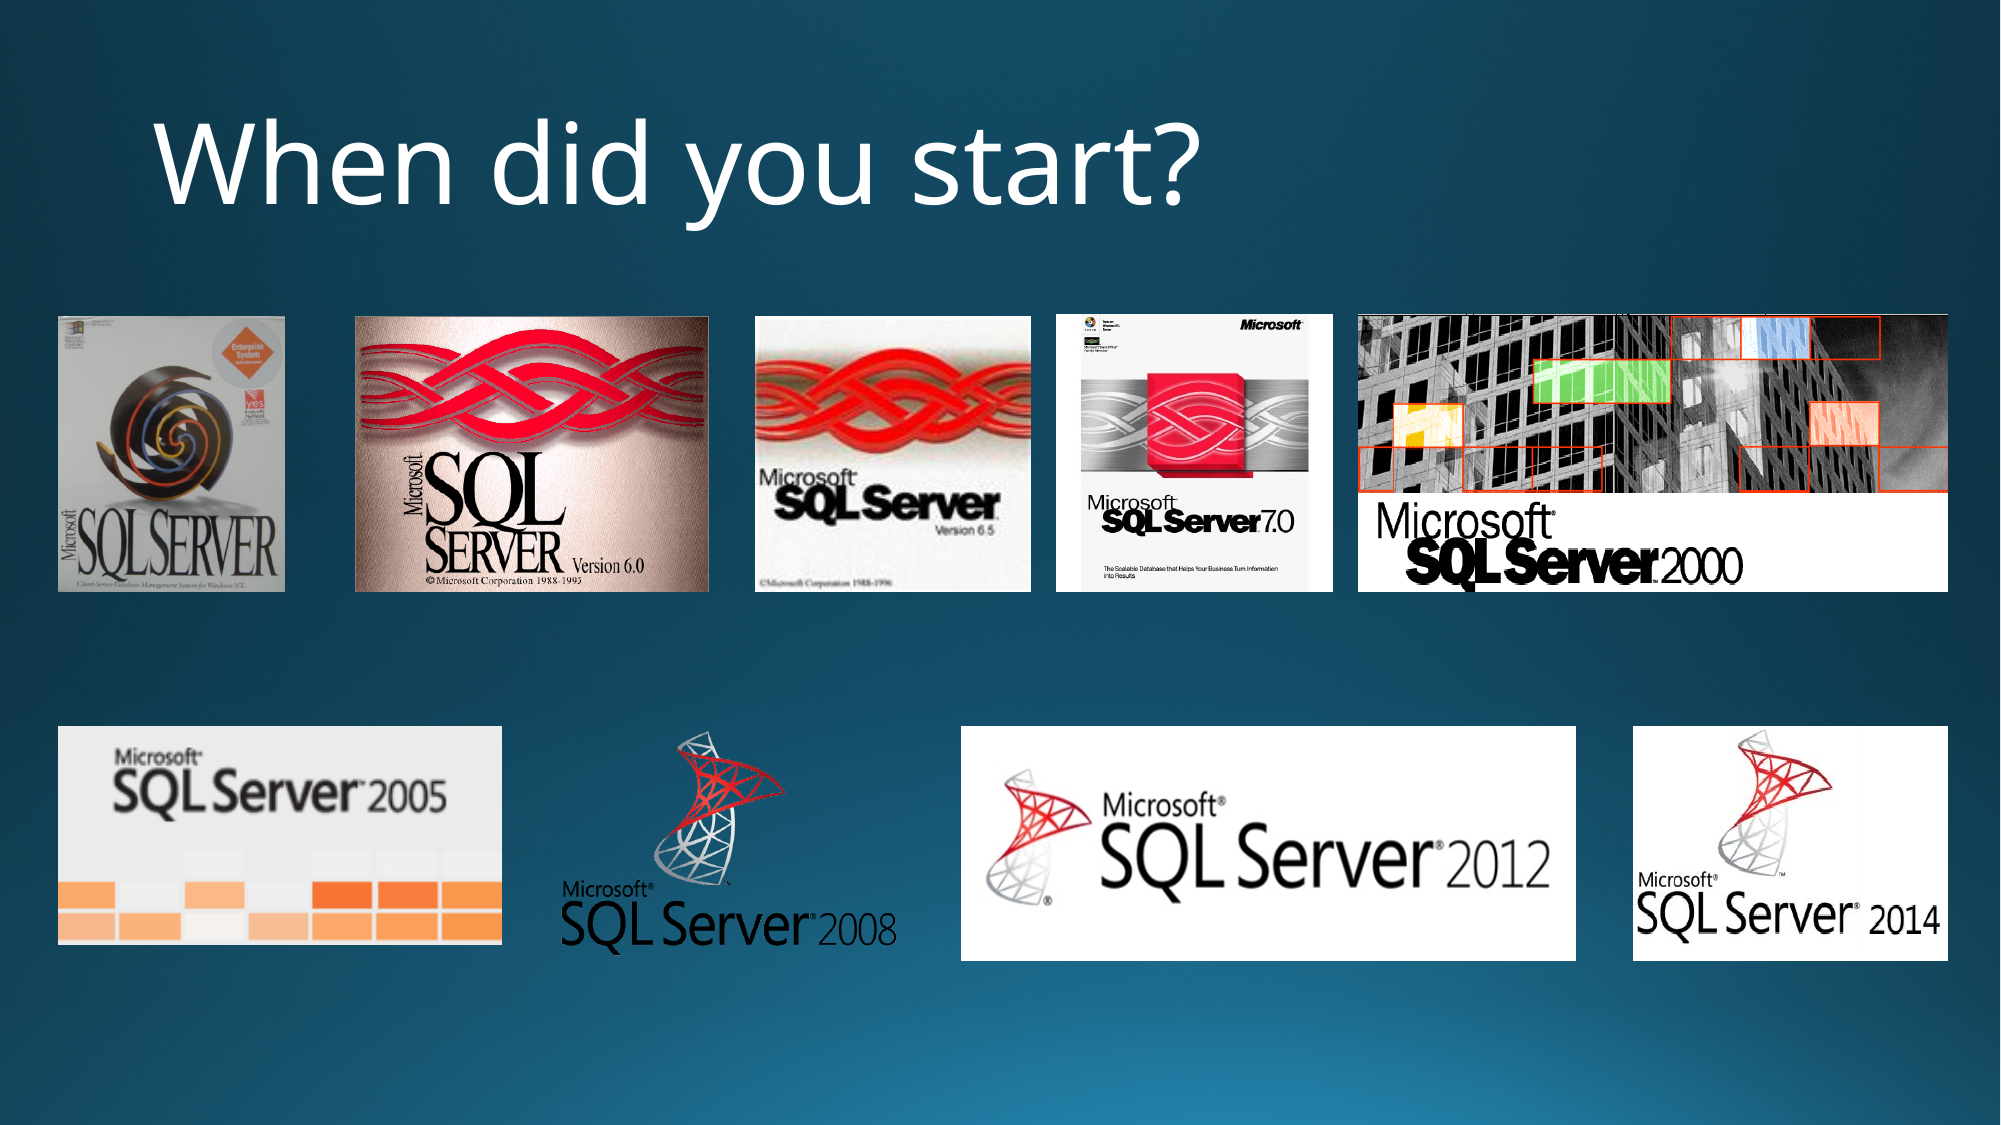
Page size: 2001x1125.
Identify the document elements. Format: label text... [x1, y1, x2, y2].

picture [0, 0, 2001, 1125]
title When did you start? [137, 59, 1863, 278]
